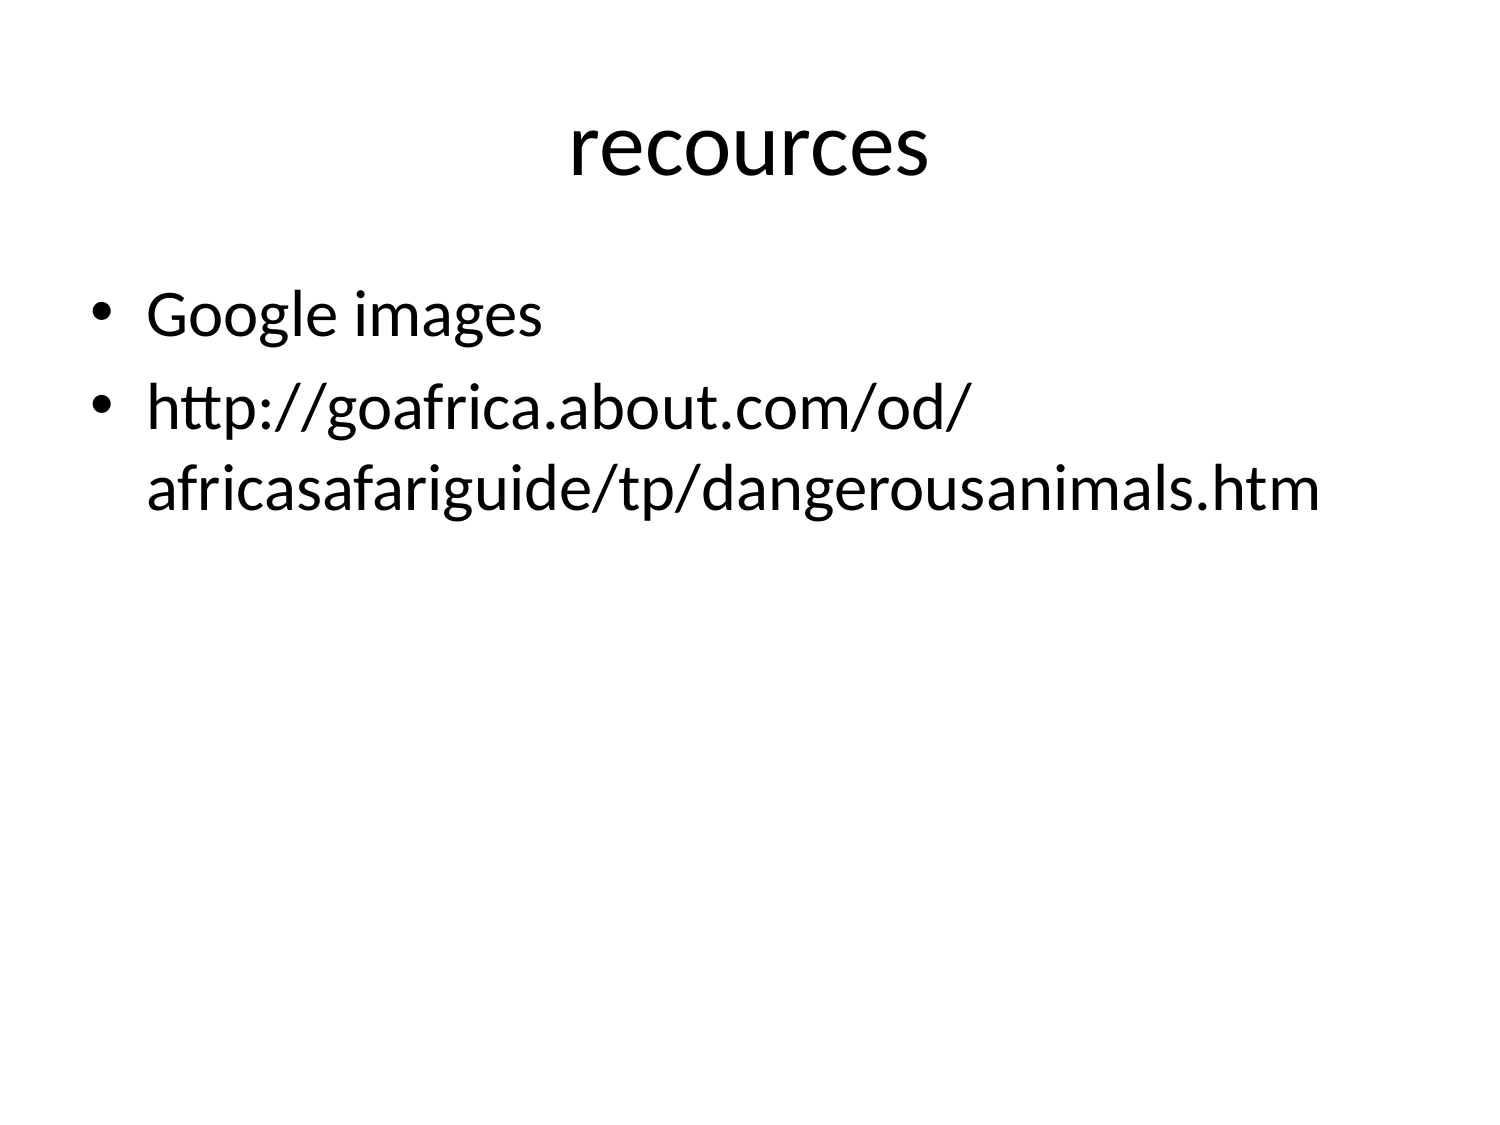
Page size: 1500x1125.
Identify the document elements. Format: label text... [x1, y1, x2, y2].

title recources [75, 45, 1425, 233]
list Google images http://goafrica.about.com/od/africasafariguide/tp/dangerousanimals.htm [75, 262, 1425, 1005]
